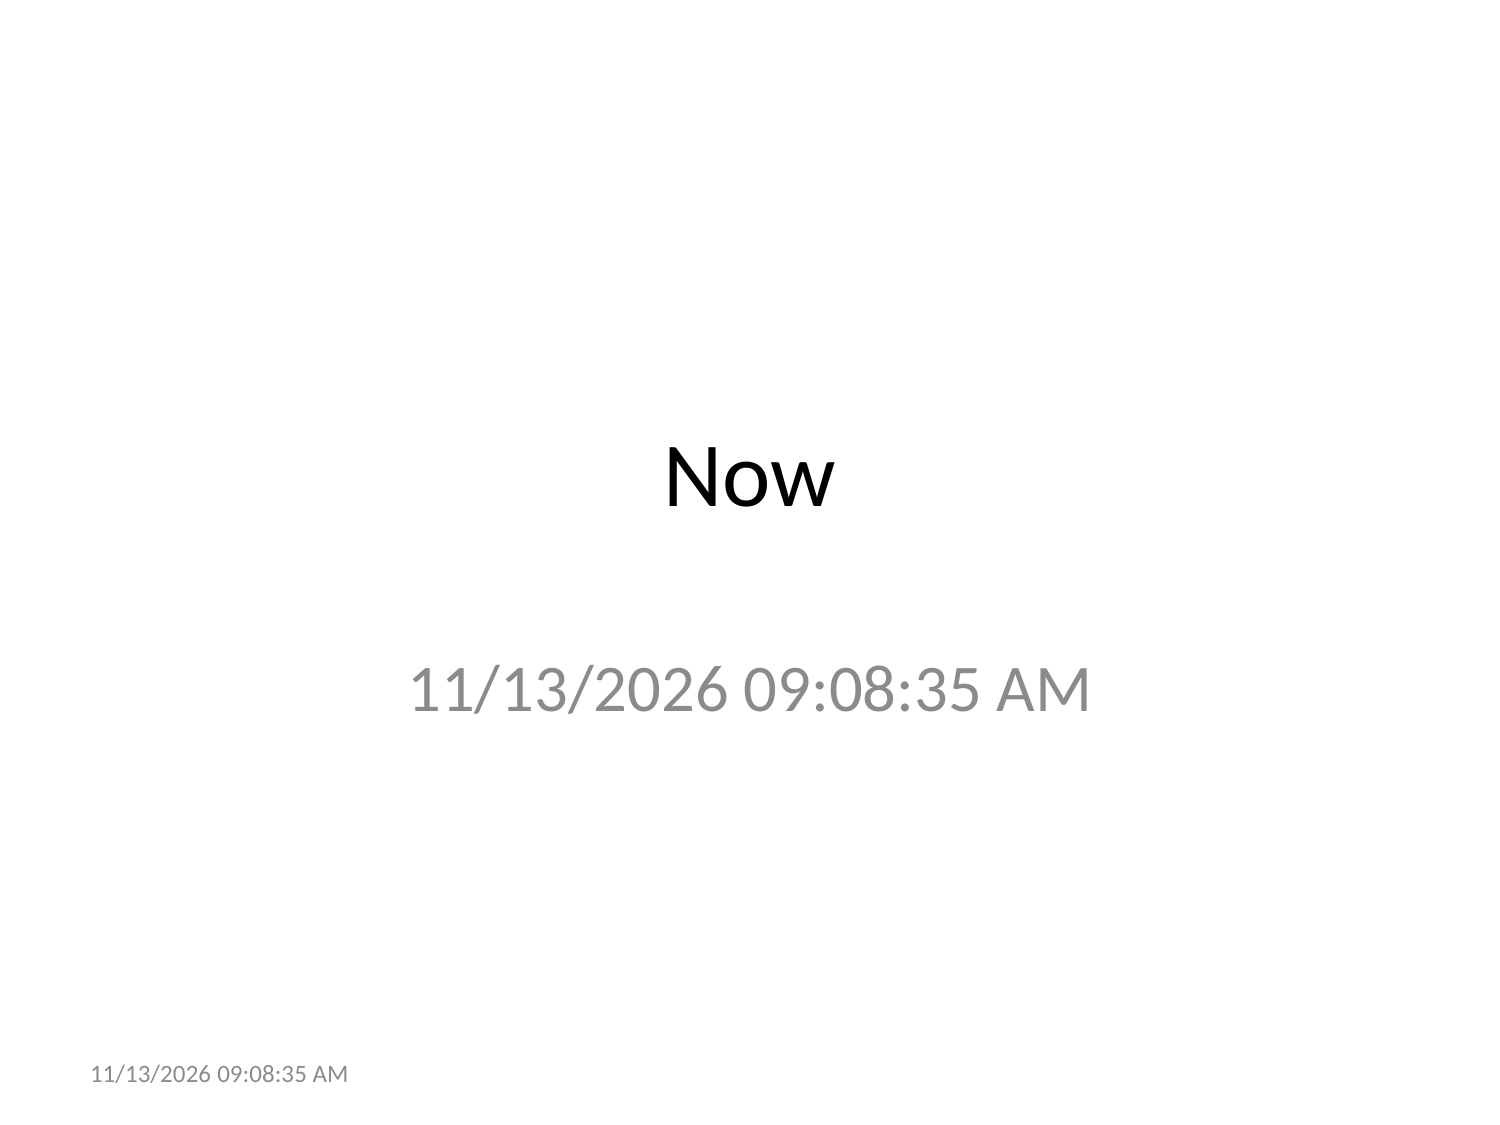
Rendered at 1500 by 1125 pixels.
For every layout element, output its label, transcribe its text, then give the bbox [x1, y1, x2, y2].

title Now [112, 349, 1388, 591]
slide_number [75, 1042, 425, 1103]
subtitle 2011-12-19 10:20:04 AM [225, 637, 1275, 925]
